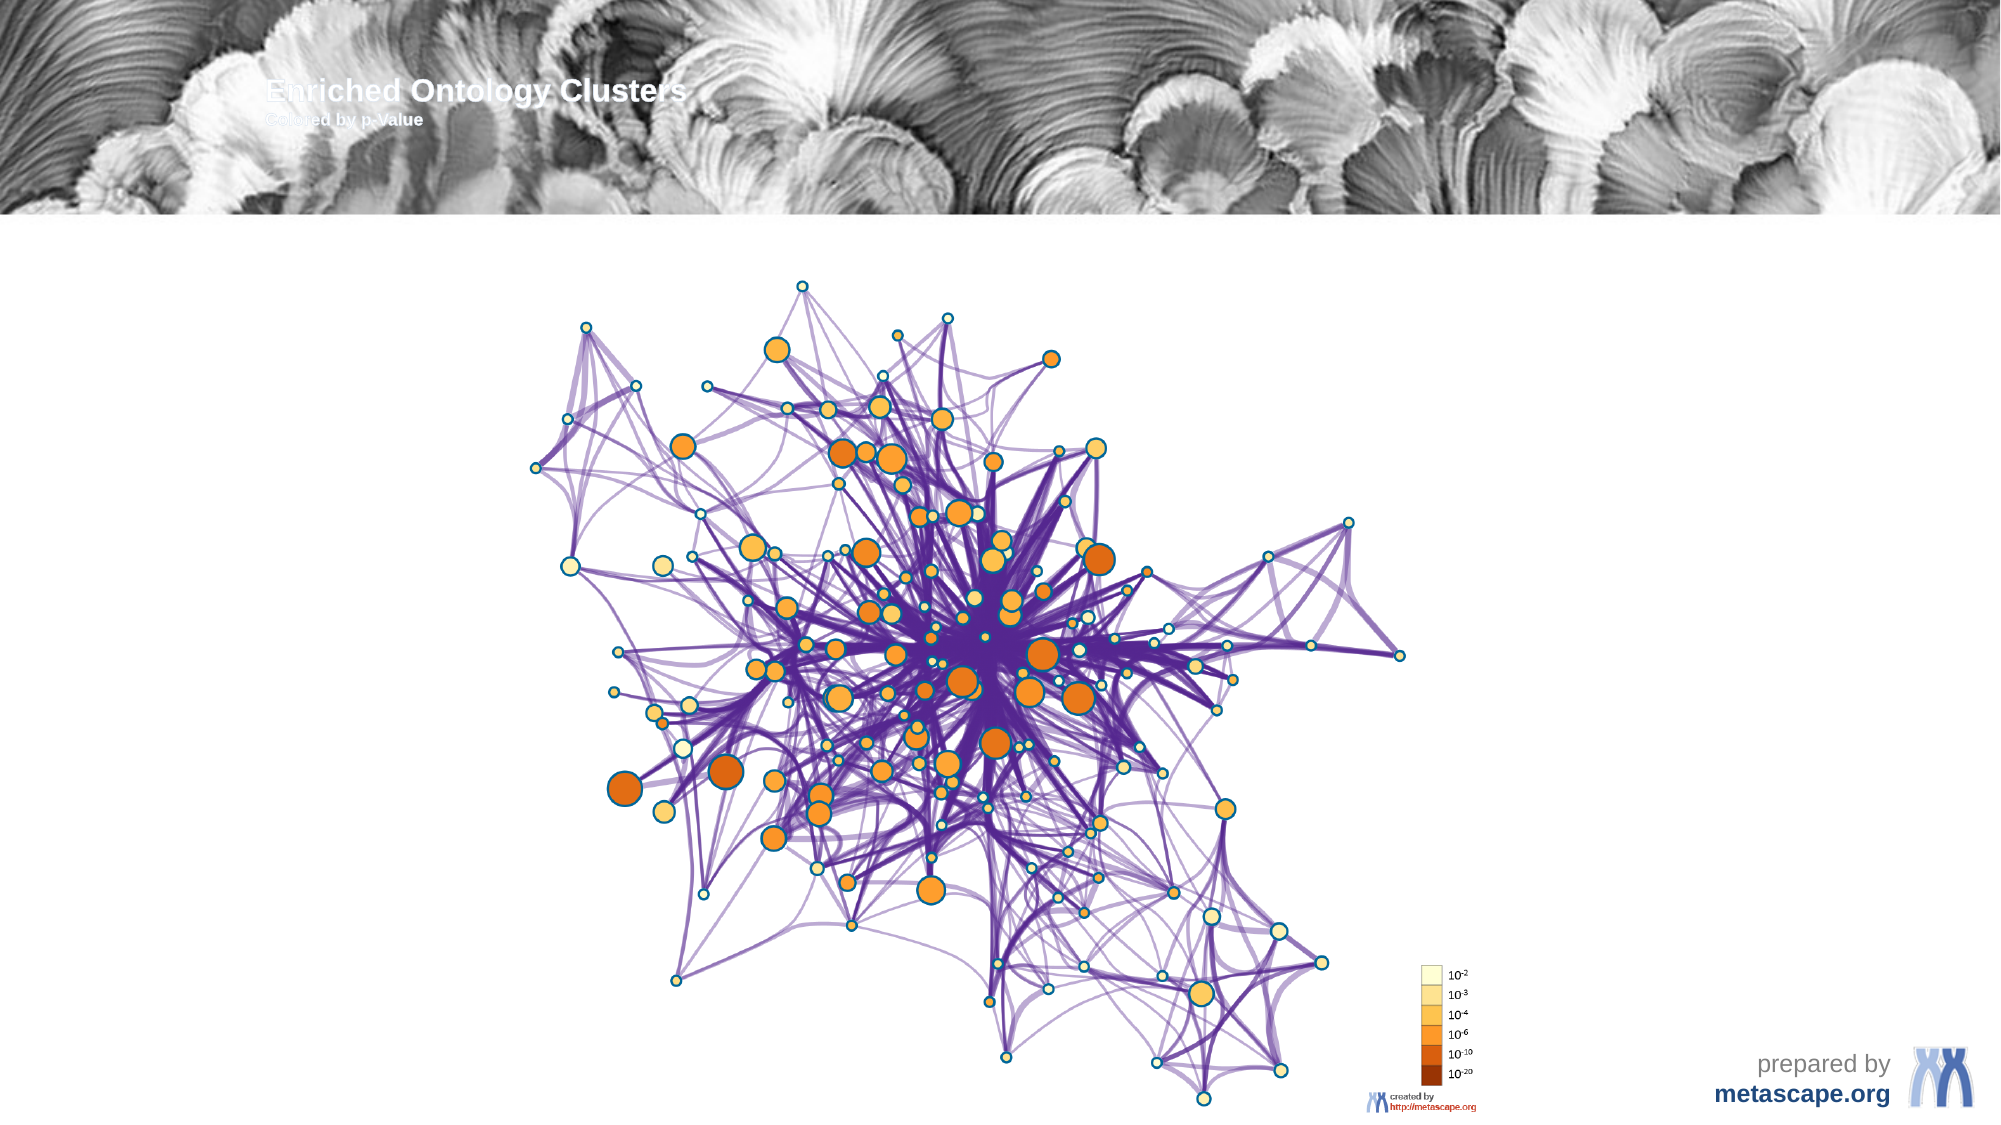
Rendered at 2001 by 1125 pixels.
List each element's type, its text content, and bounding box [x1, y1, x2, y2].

picture [0, 0, 2001, 1125]
title Enriched Ontology Clusters Colored by p-Value [249, 61, 1600, 137]
